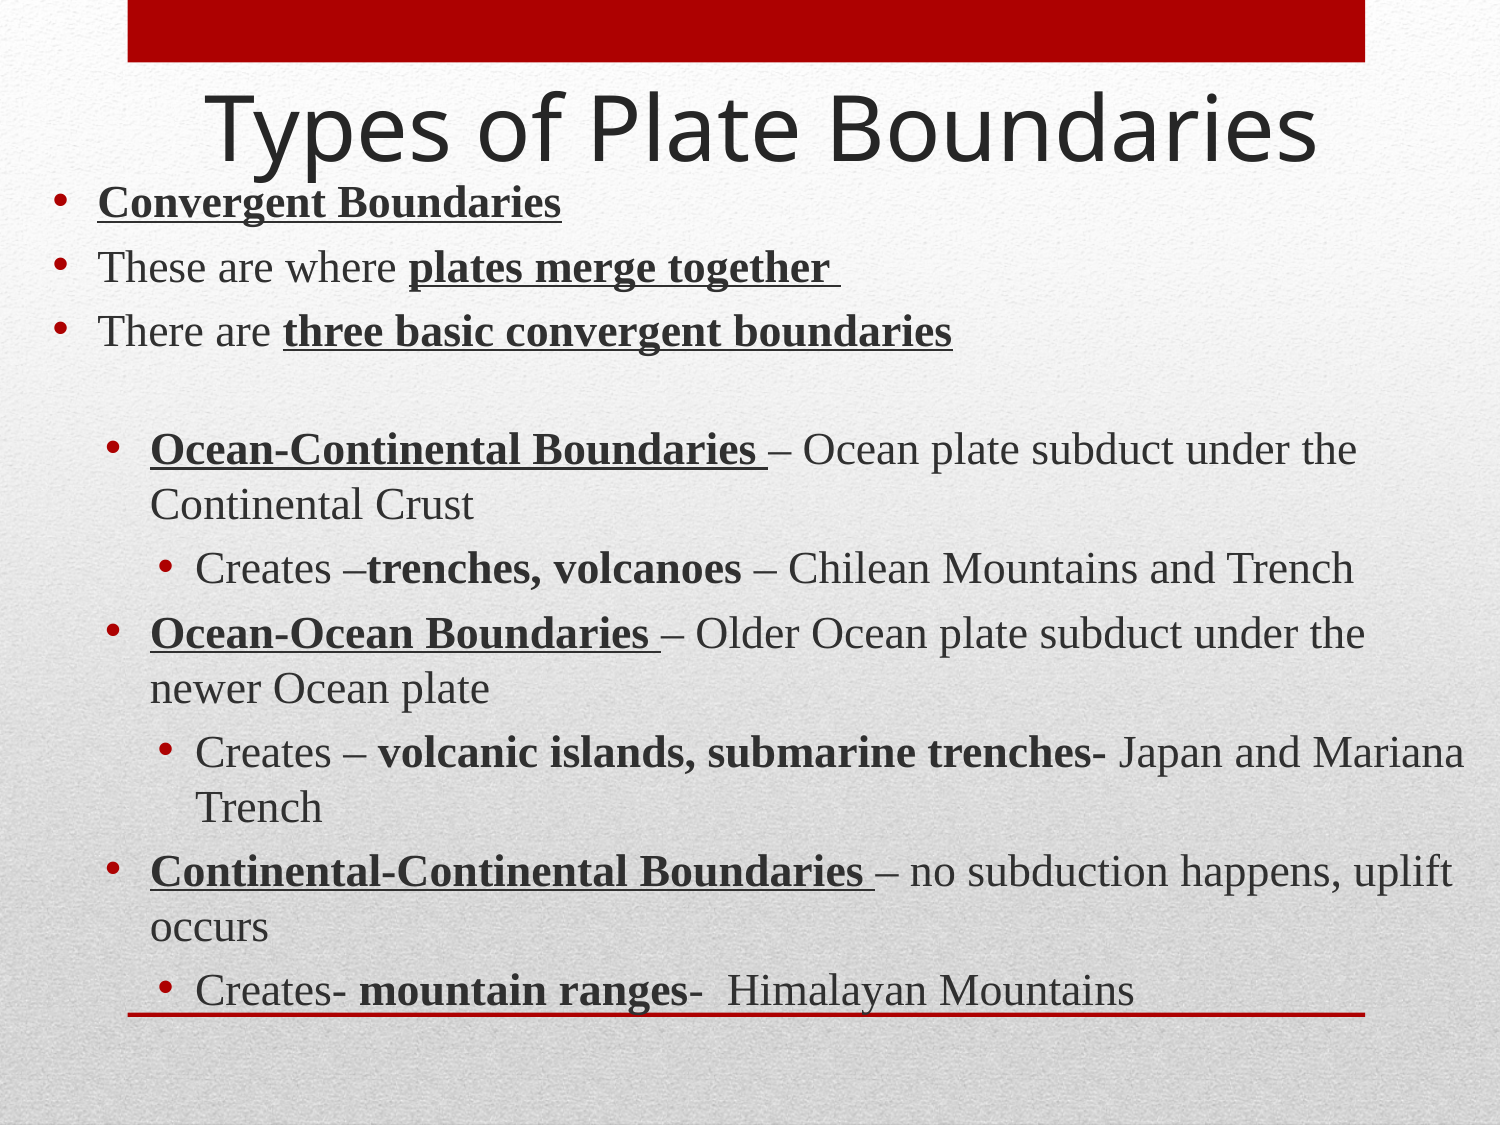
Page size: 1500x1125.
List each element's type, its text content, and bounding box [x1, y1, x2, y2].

list Convergent Boundaries These are where plates merge together There are three basic convergent boundaries Ocean-Continental Boundaries – Ocean plate subduct under the Continental Crust Creates –trenches, volcanoes – Chilean Mountains and Trench Ocean-Ocean Boundaries – Older Ocean plate subduct under the newer Ocean plate Creates – volcanic islands, submarine trenches- Japan and Mariana Trench Continental-Continental Boundaries – no subduction happens, uplift occurs Creates- mountain ranges- Himalayan Mountains [37, 187, 1500, 1000]
title Types of Plate Boundaries [75, 0, 1450, 188]
